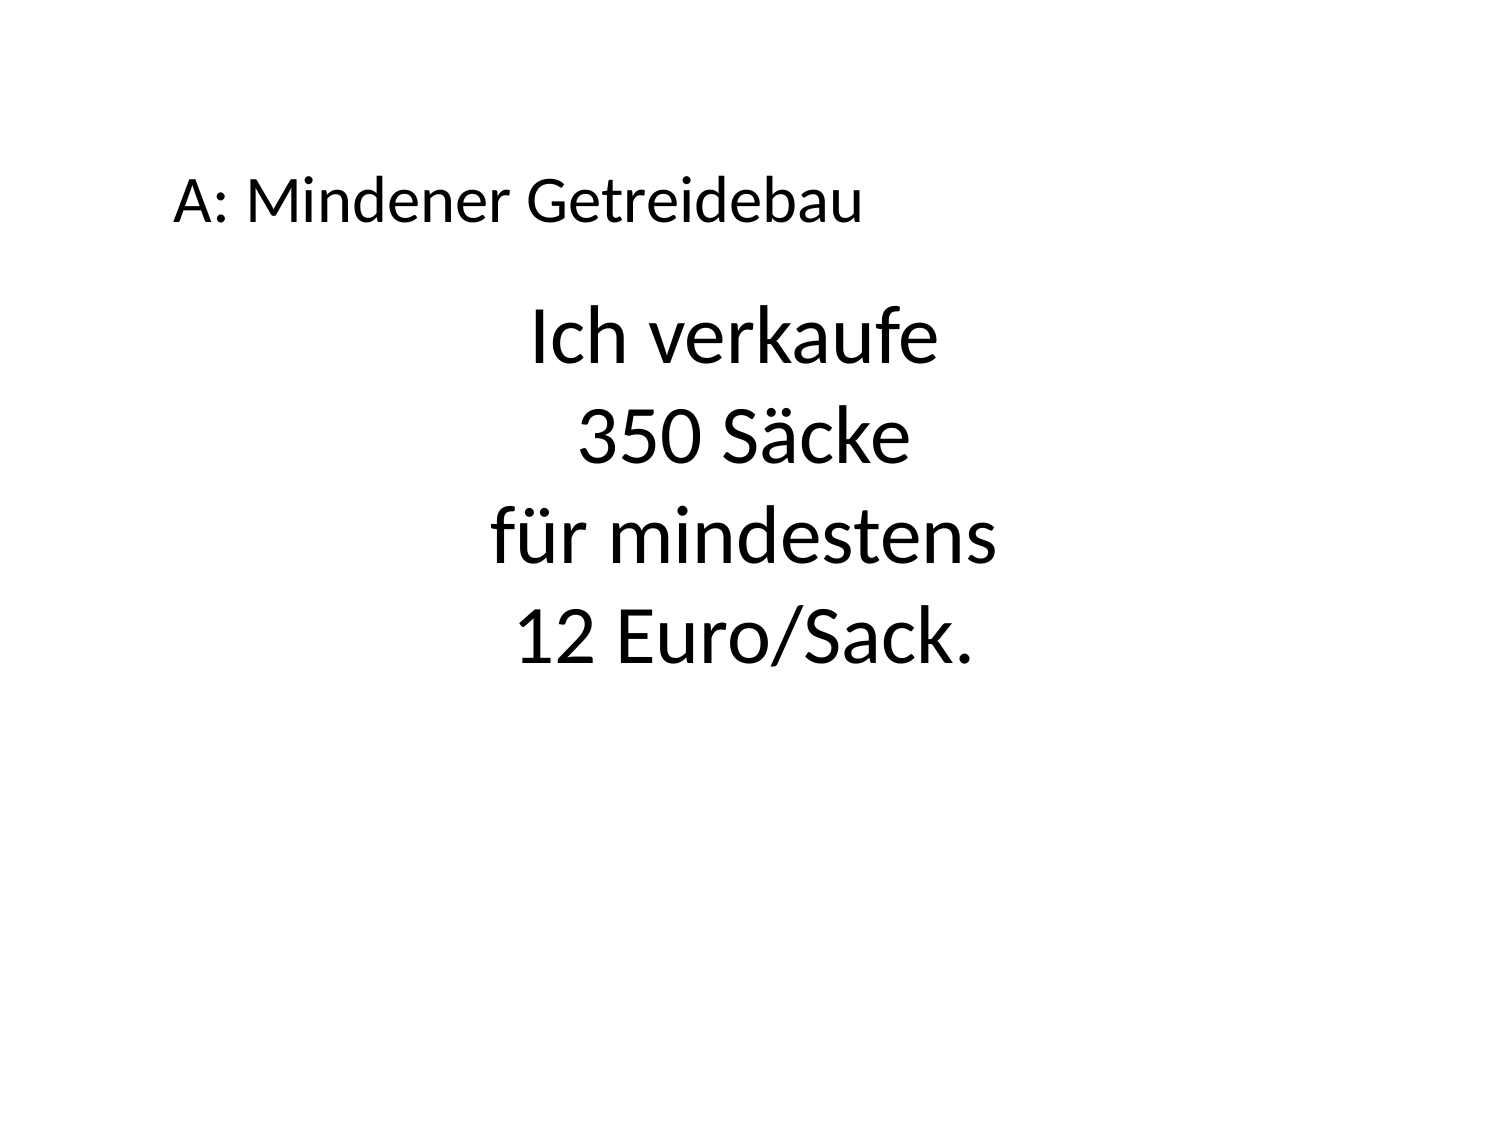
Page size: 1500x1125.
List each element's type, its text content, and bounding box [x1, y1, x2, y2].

text_box A: Mindener Getreidebau Ich verkaufe 350 Säcke für mindestens 12 Euro/Sack. [158, 147, 1330, 688]
